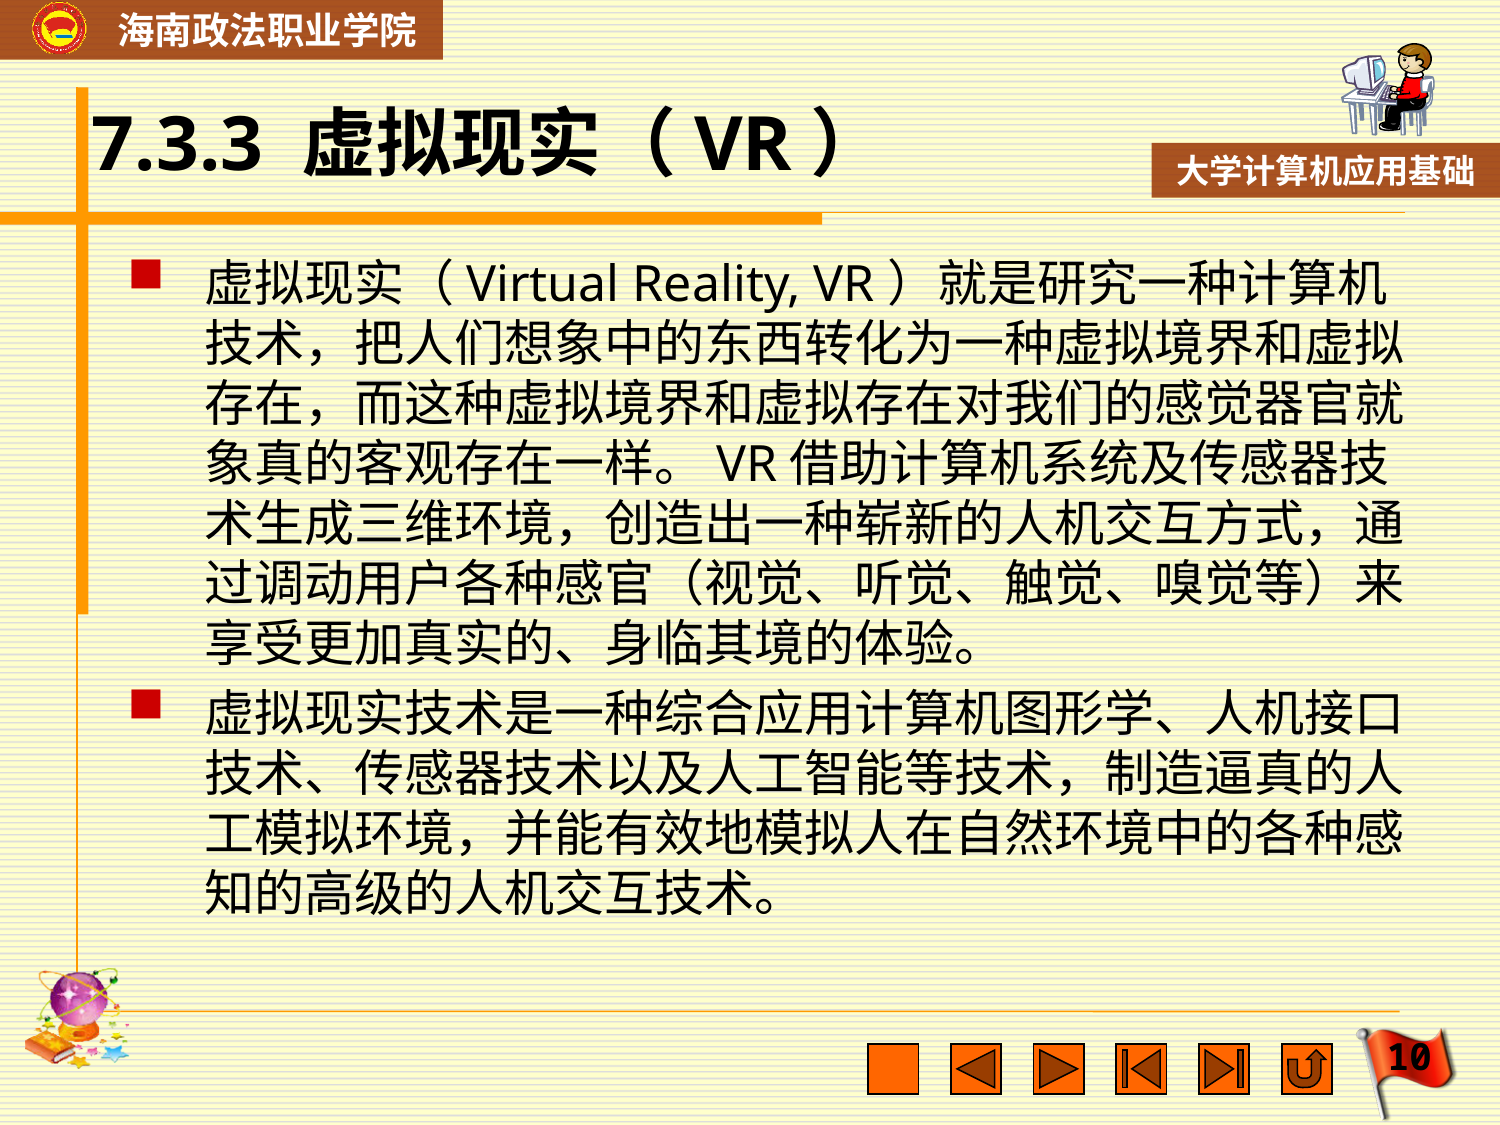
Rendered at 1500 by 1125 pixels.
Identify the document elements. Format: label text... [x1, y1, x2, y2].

slide_number 10 [1345, 1025, 1447, 1104]
list 虚拟现实（Virtual Reality, VR）就是研究一种计算机技术，把人们想象中的东西转化为一种虚拟境界和虚拟存在，而这种虚拟境界和虚拟存在对我们的感觉器官就象真的客观存在一样。VR借助计算机系统及传感器技术生成三维环境，创造出一种崭新的人机交互方式，通过调动用户各种感官（视觉、听觉、触觉、嗅觉等）来享受更加真实的、身临其境的体验。 虚拟现实技术是一种综合应用计算机图形学、人机接口技术、传感器技术以及人工智能等技术，制造逼真的人工模拟环境，并能有效地模拟人在自然环境中的各种感知的高级的人机交互技术。 [112, 243, 1425, 1006]
picture [0, 193, 1500, 1125]
title 7.3.3 虚拟现实（VR） [76, 78, 1390, 193]
picture [0, 0, 1500, 212]
